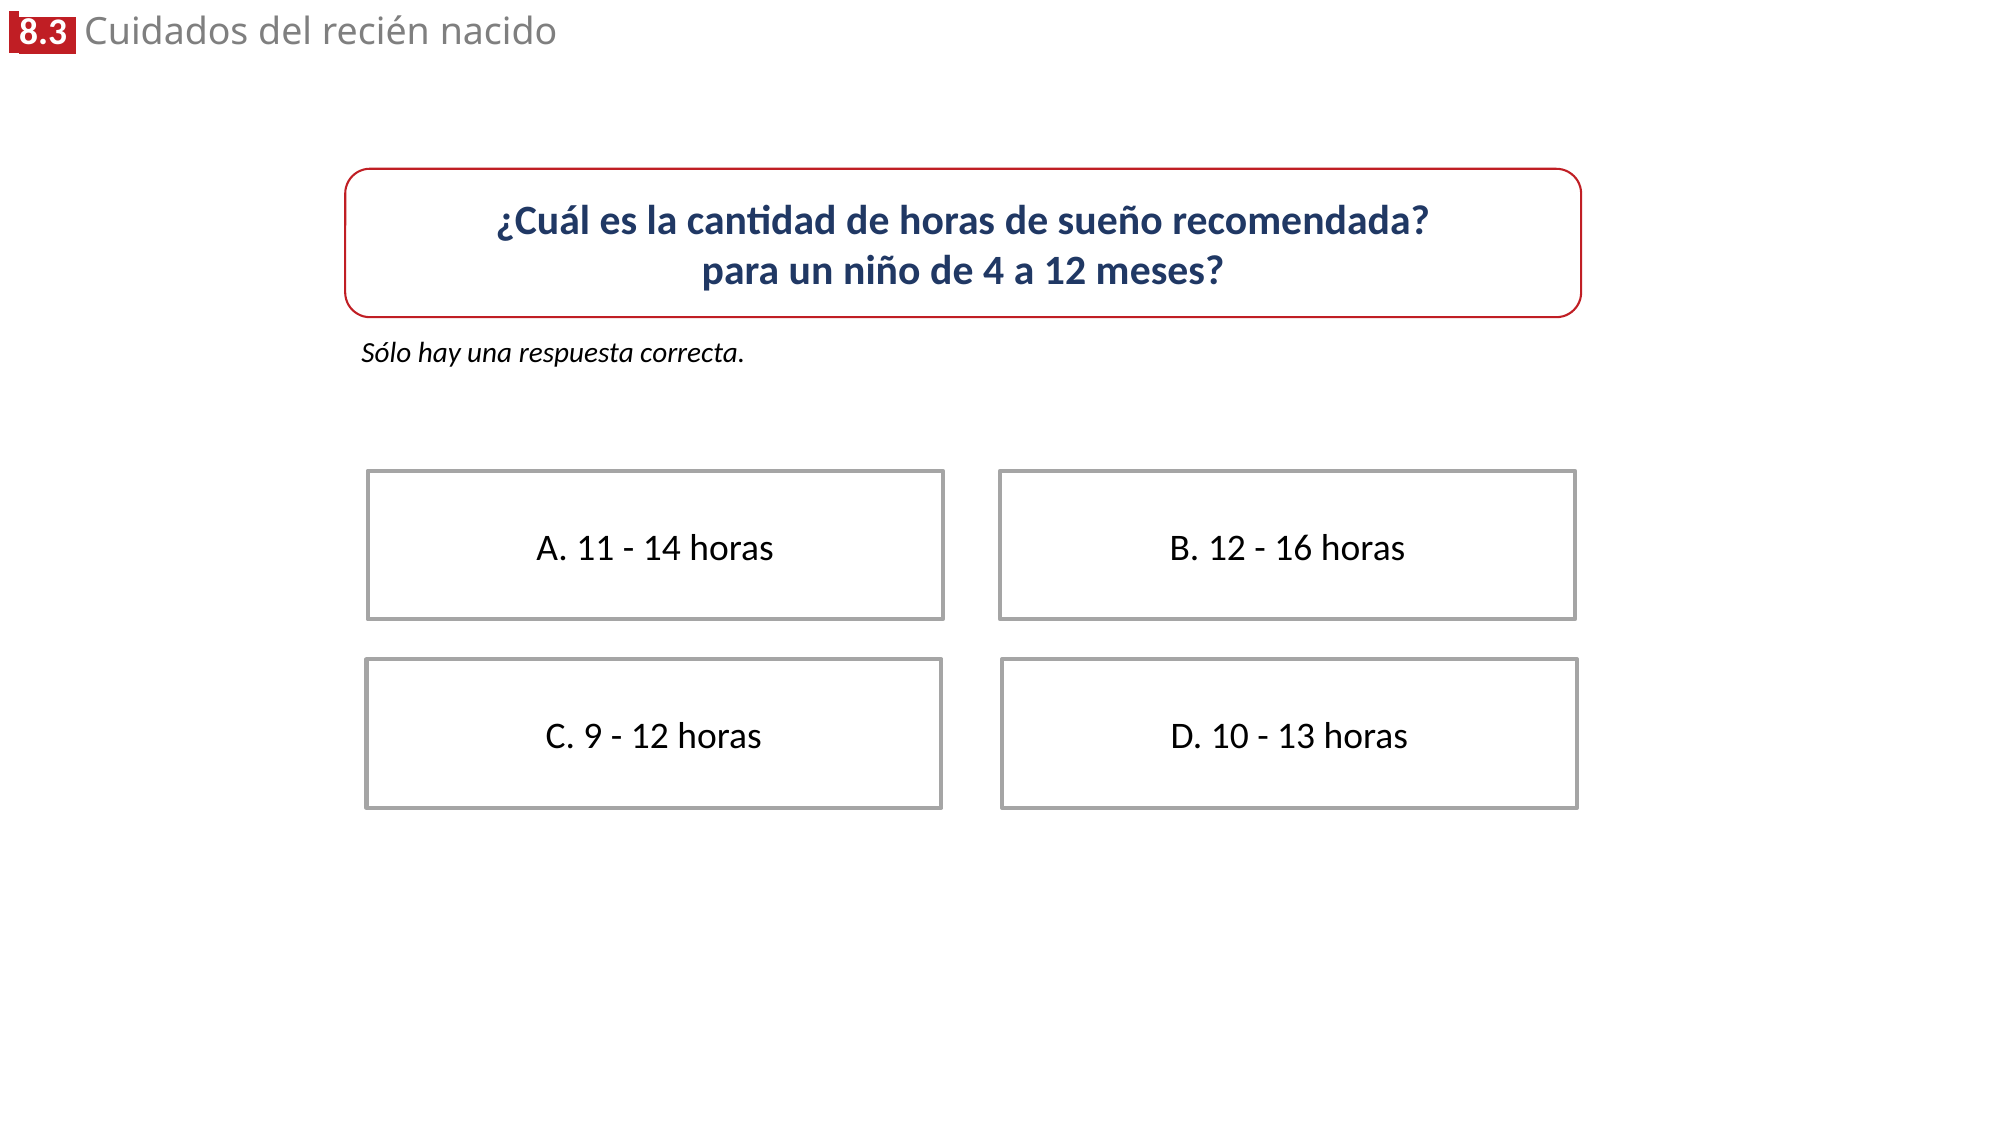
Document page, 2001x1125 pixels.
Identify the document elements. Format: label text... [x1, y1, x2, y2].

text_box Sólo hay una respuesta correcta. [346, 325, 851, 376]
text_box C. 9 - 12 horas [364, 657, 943, 810]
text_box ¿Cuál es la cantidad de horas de sueño recomendada? para un niño de 4 a 12 meses? [345, 168, 1582, 318]
text_box A. 11 - 14 horas [366, 469, 945, 621]
text_box D. 10 - 13 horas [1000, 657, 1579, 810]
text_box B. 12 - 16 horas [998, 469, 1577, 621]
